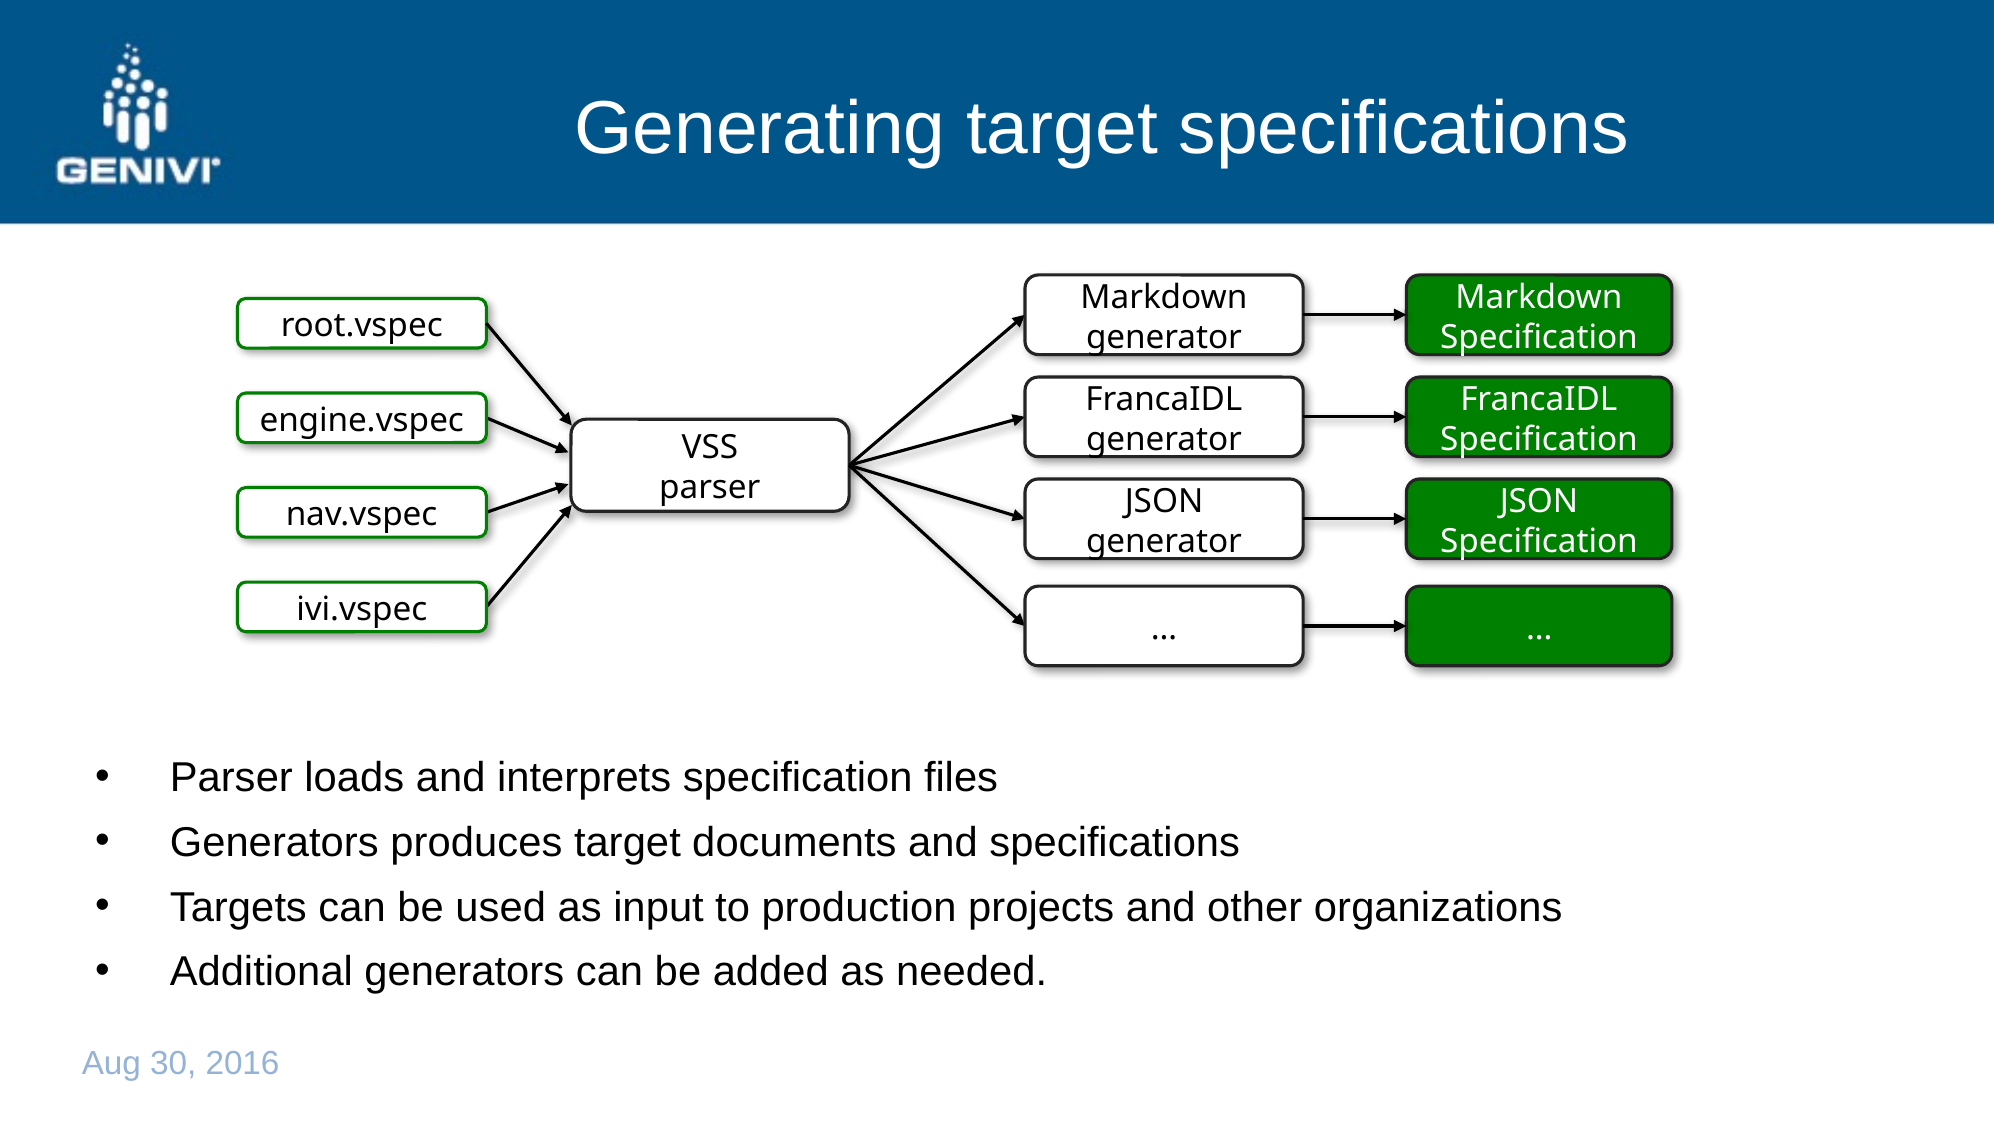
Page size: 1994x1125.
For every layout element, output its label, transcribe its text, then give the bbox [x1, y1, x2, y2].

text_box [848, 314, 1026, 416]
text_box Markdown Specification [1404, 272, 1675, 357]
text_box Markdown generator [1022, 272, 1306, 357]
text_box … [1404, 584, 1675, 668]
text_box FrancaIDL generator [1030, 374, 1306, 459]
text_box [848, 416, 1026, 464]
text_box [486, 483, 569, 503]
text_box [486, 504, 573, 608]
text_box VSS parser [568, 417, 843, 514]
text_box nav.vspec [235, 485, 482, 540]
text_box root.vspec [235, 296, 489, 351]
picture [0, 0, 1994, 1125]
text_box … [1022, 584, 1306, 668]
text_box ivi.vspec [235, 580, 489, 634]
text_box JSON generator [1030, 476, 1306, 561]
text_box FrancaIDL Specification [1404, 374, 1675, 459]
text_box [486, 434, 569, 453]
text_box JSON Specification [1404, 476, 1675, 561]
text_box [848, 464, 1026, 627]
text_box Parser loads and interprets specification files Generators produces target documents and specifications Targets can be used as input to production projects and other organizations Additional generators can be added as needed. [95, 750, 1891, 1013]
title Generating target specifications [331, 0, 1873, 248]
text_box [486, 323, 573, 426]
text_box engine.vspec [235, 390, 480, 445]
